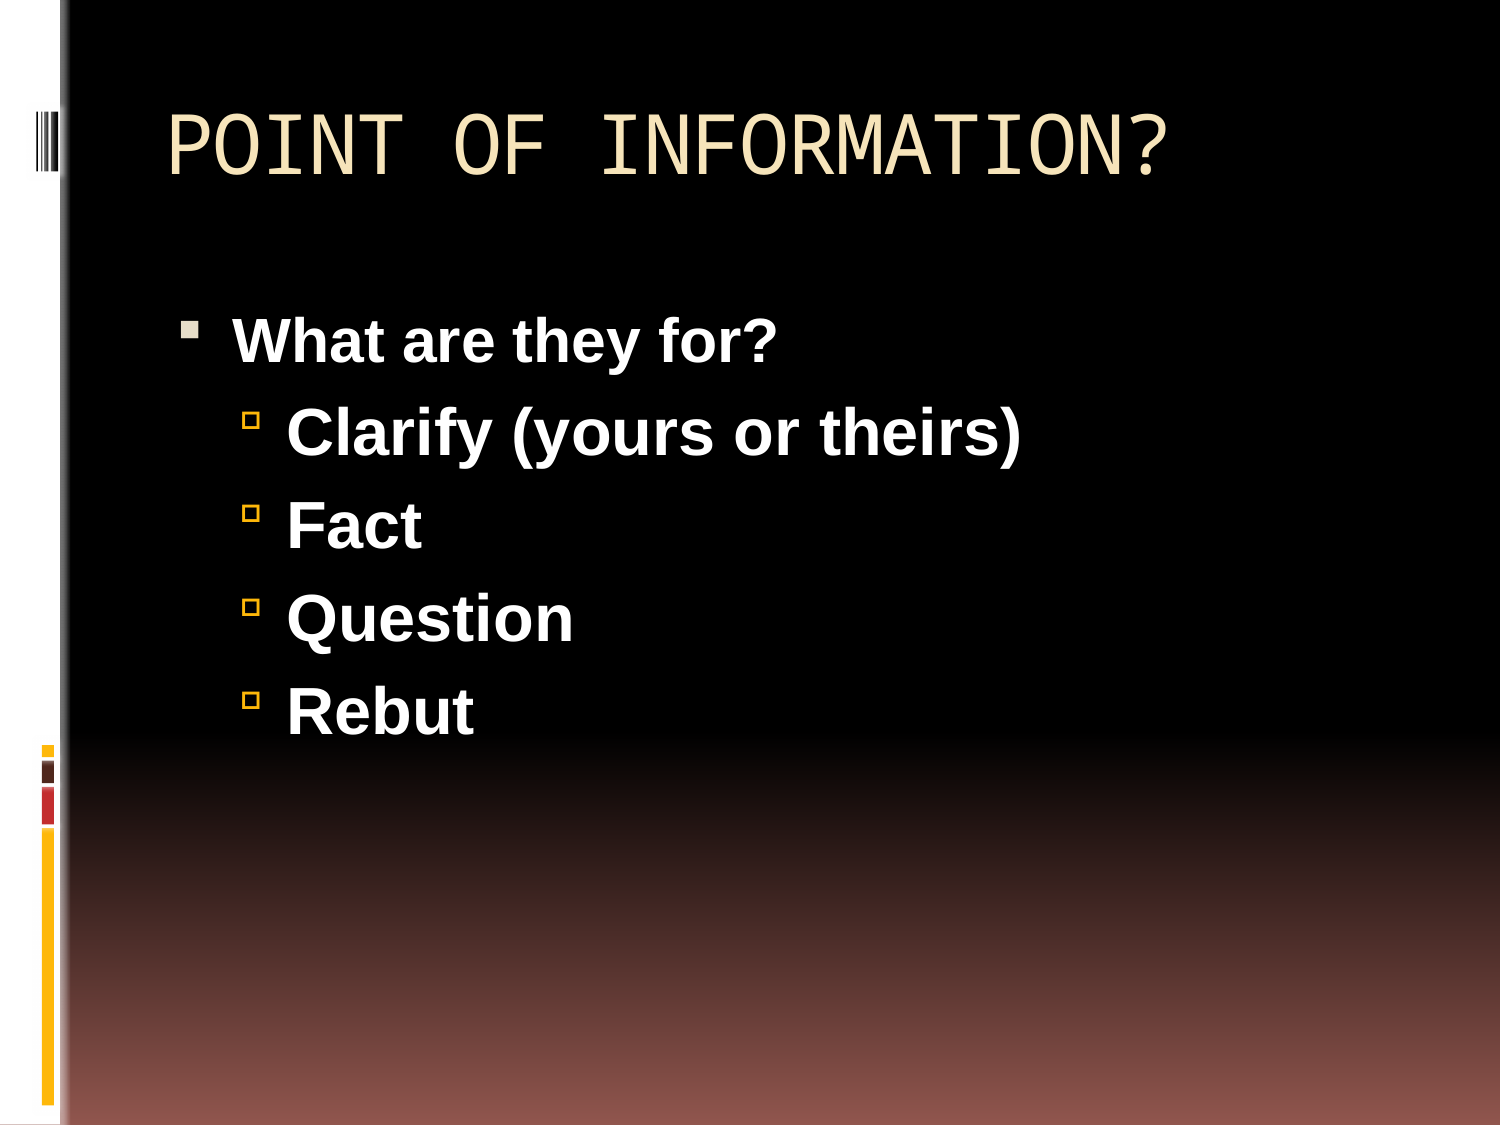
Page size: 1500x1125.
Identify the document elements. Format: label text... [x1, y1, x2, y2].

title POINT OF INFORMATION? [150, 83, 1425, 234]
list What are they for? Clarify (yours or theirs) Fact Question Rebut [150, 292, 1425, 1043]
